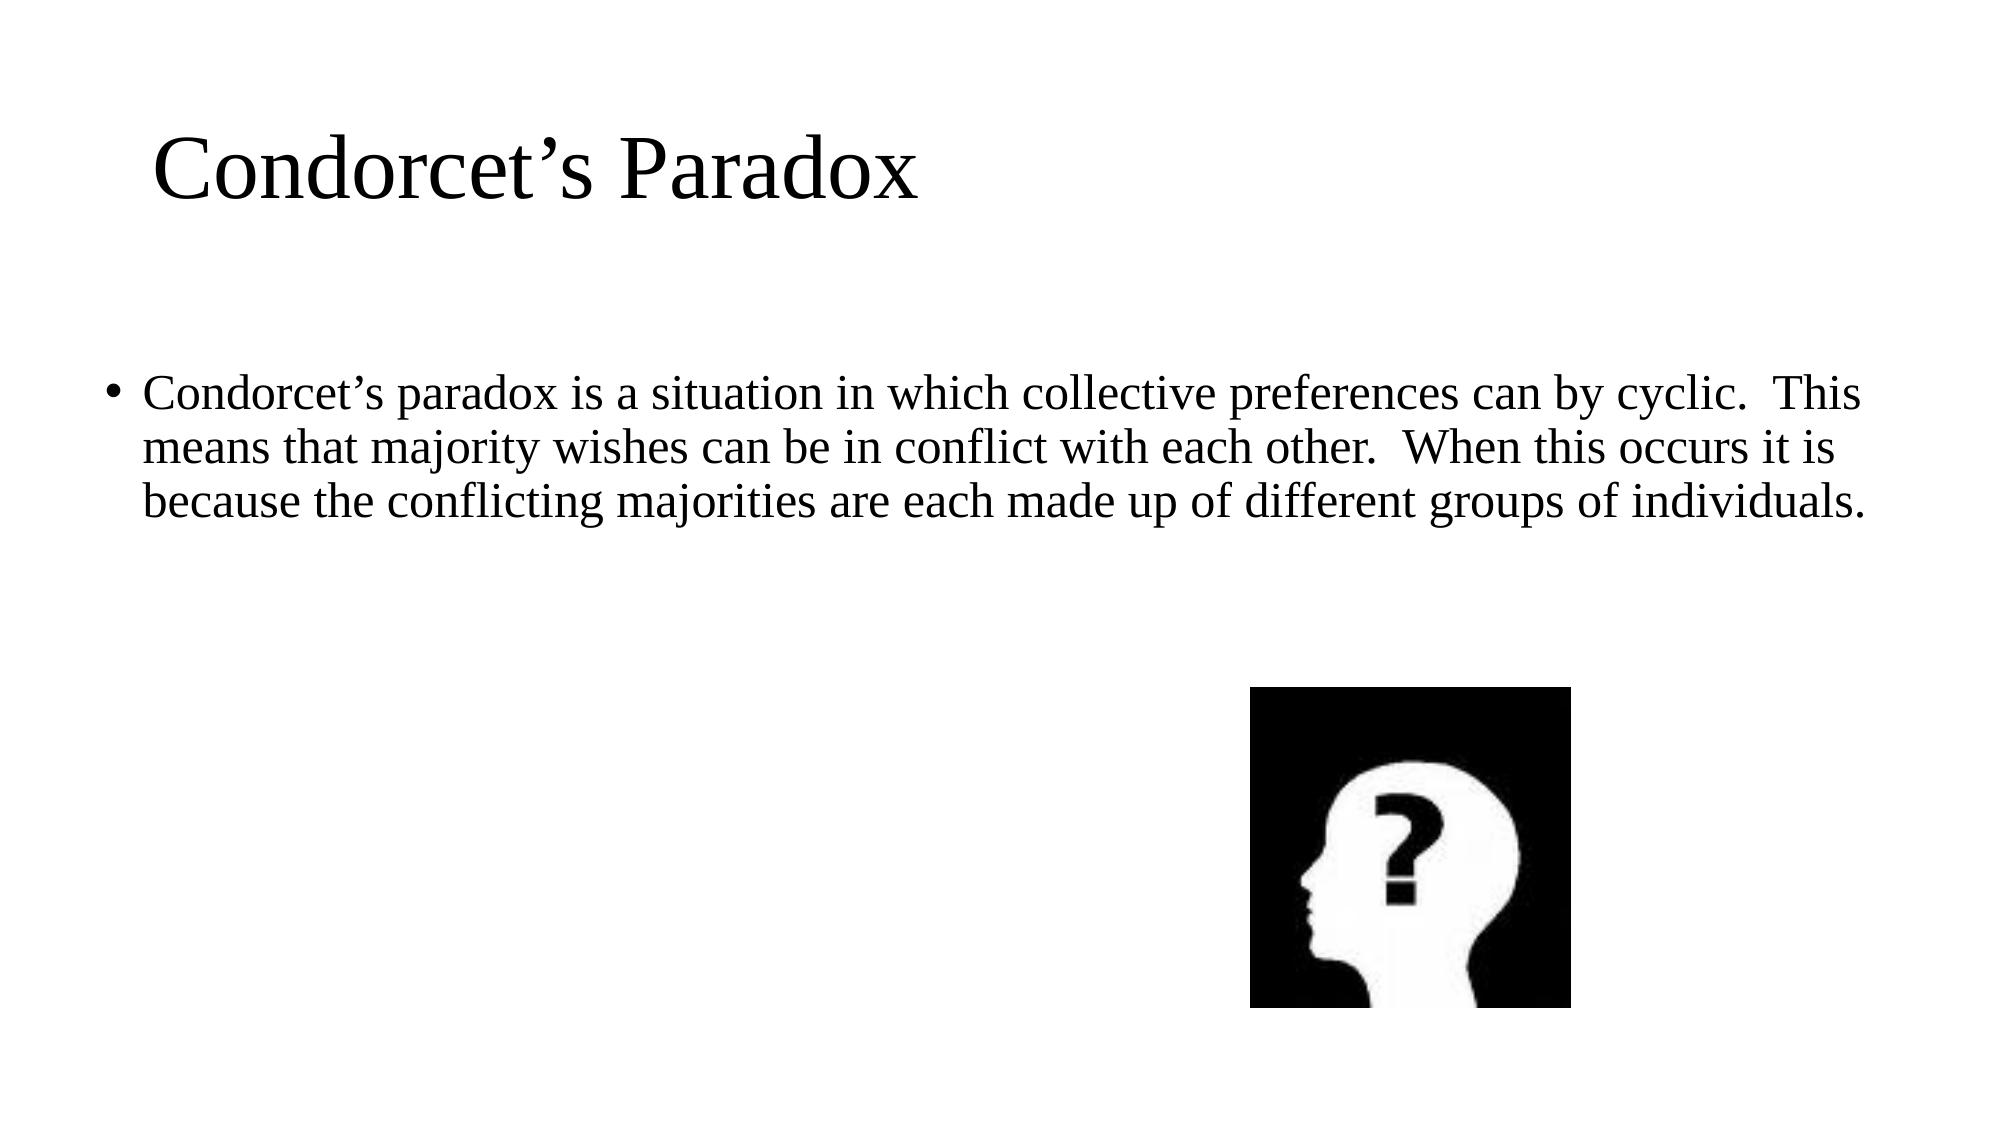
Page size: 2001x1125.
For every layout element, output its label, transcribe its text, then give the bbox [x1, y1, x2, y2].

list Condorcet’s paradox is a situation in which collective preferences can by cyclic. This means that majority wishes can be in conflict with each other. When this occurs it is because the conflicting majorities are each made up of different groups of individuals. [89, 358, 1923, 551]
title Condorcet’s Paradox [137, 59, 1863, 278]
picture [1249, 687, 1571, 1008]
